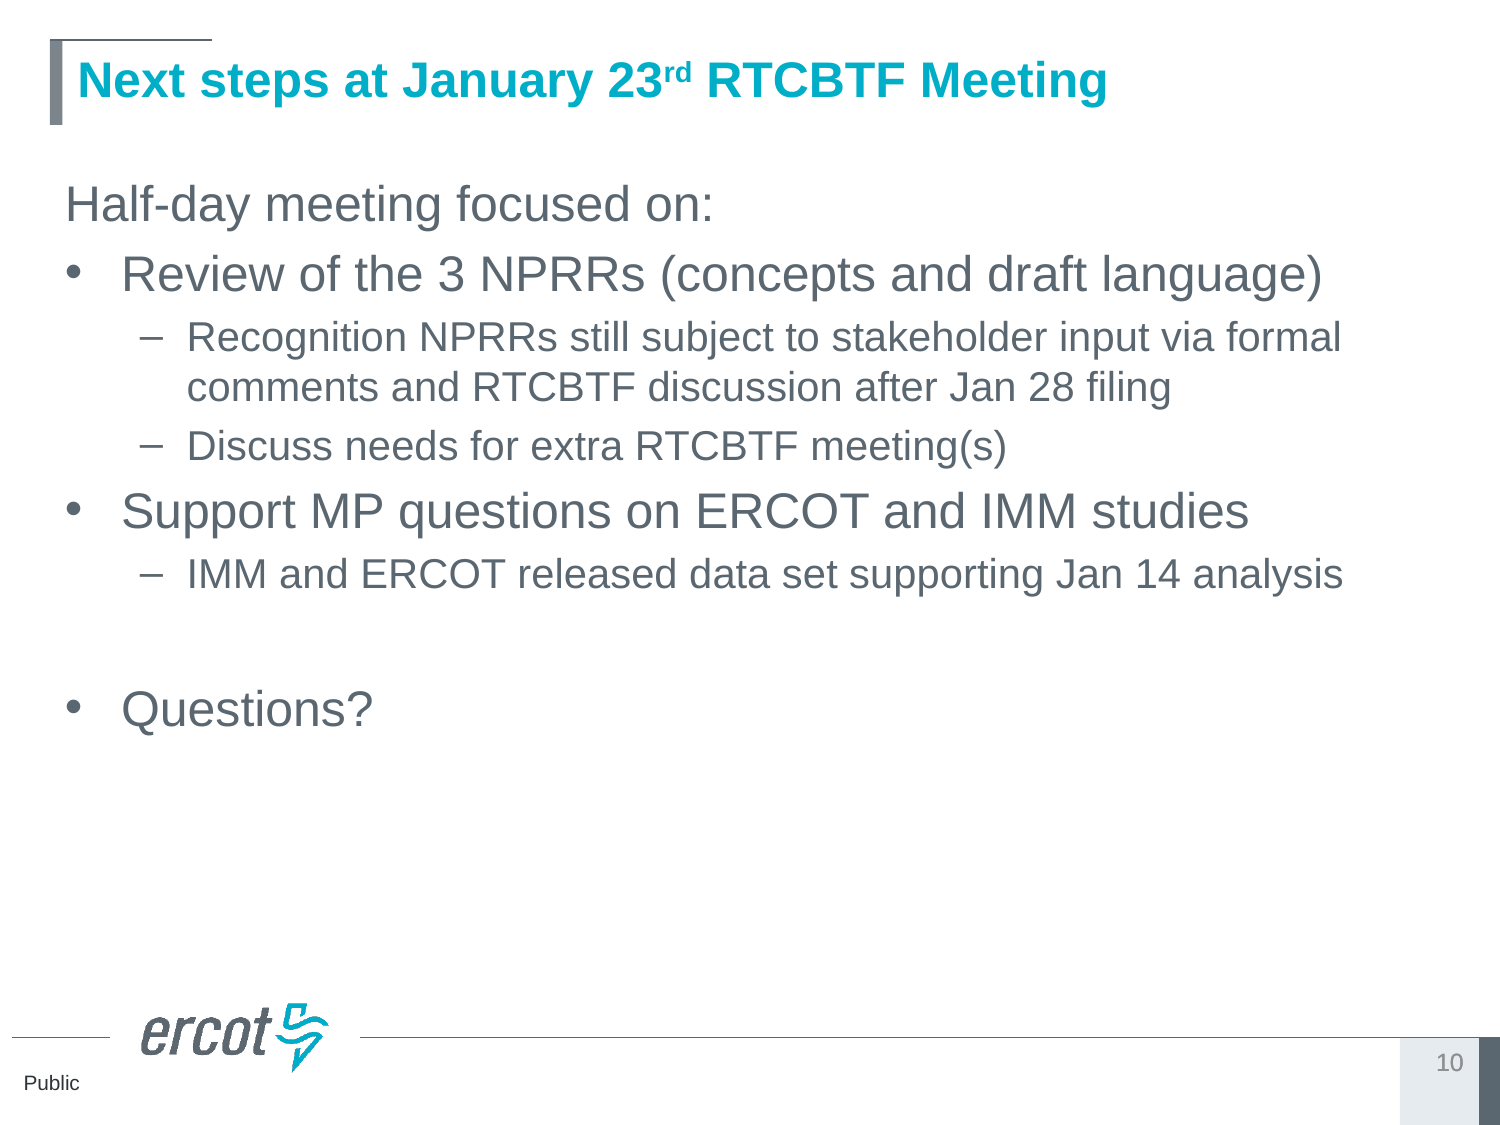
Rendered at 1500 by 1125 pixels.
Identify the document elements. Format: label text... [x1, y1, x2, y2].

list Half-day meeting focused on: Review of the 3 NPRRs (concepts and draft language) Recognition NPRRs still subject to stakeholder input via formal comments and RTCBTF discussion after Jan 28 filing Discuss needs for extra RTCBTF meeting(s) Support MP questions on ERCOT and IMM studies IMM and ERCOT released data set supporting Jan 14 analysis Questions? [50, 164, 1450, 961]
picture [137, 999, 332, 1075]
slide_number 10 [1400, 1037, 1500, 1087]
title Next steps at January 23rd RTCBTF Meeting [62, 39, 1450, 134]
